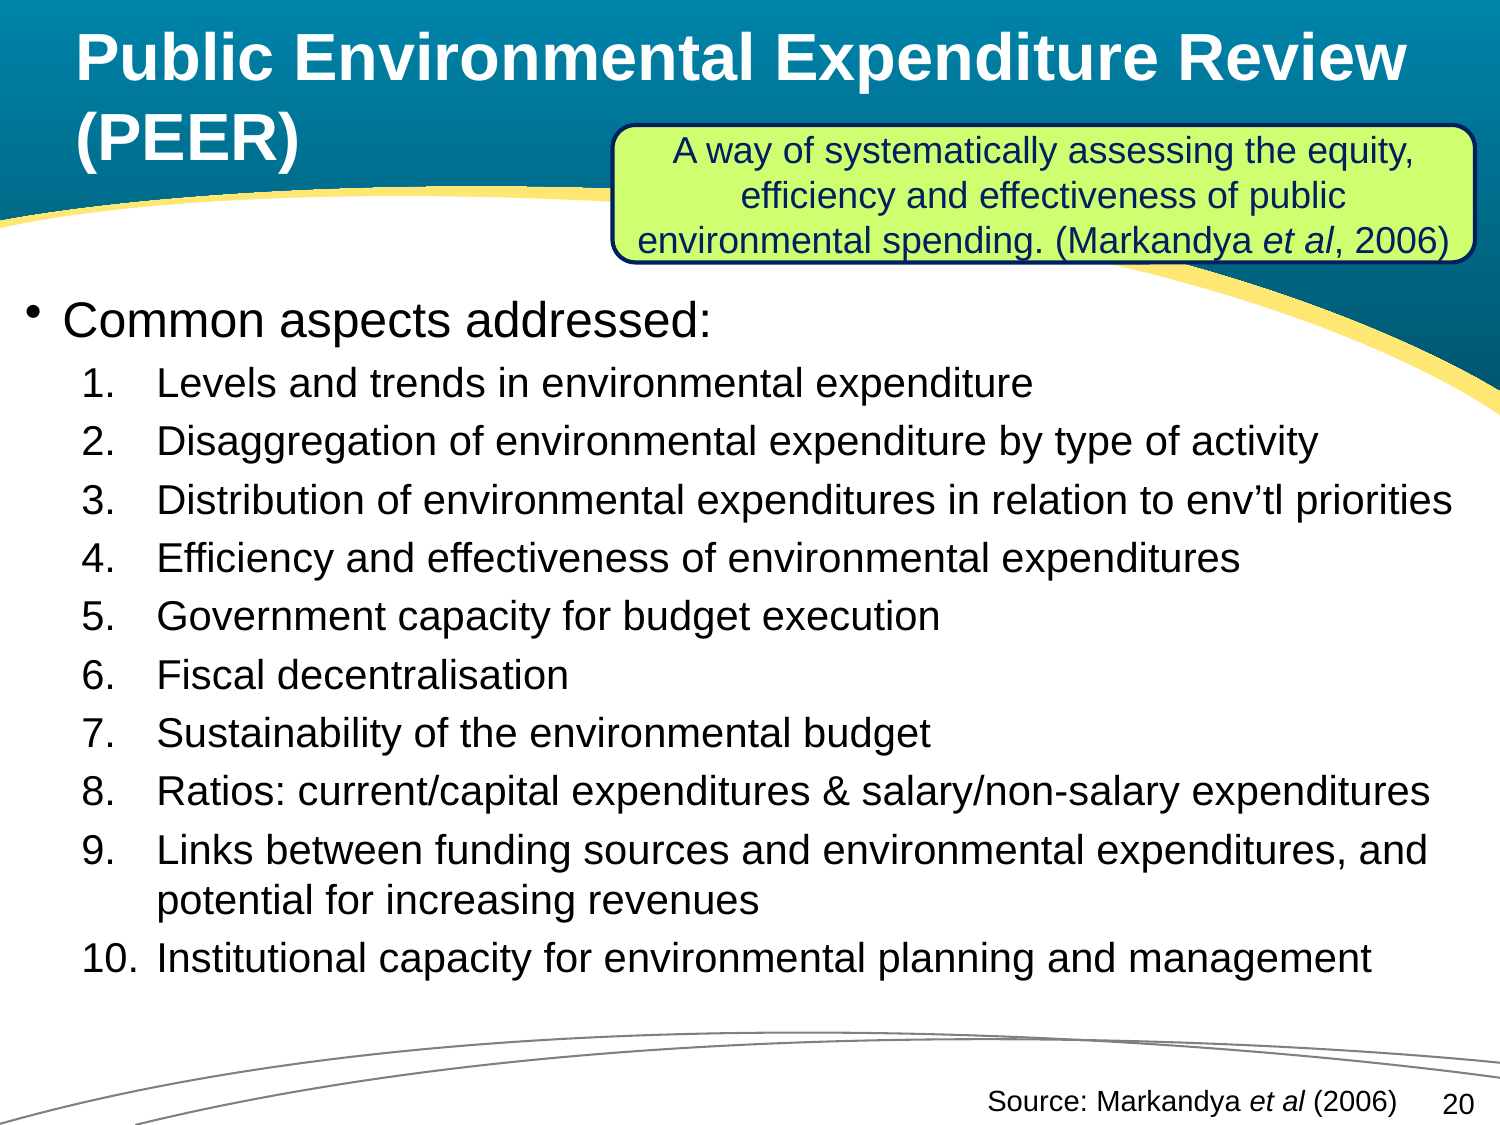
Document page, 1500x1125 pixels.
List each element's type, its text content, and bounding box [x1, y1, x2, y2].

slide_number 20 [1413, 1084, 1476, 1113]
text_box Source: Markandya et al (2006) [612, 1074, 1413, 1125]
list Common aspects addressed: Levels and trends in environmental expenditure Disaggregation of environmental expenditure by type of activity Distribution of environmental expenditures in relation to env’tl priorities Efficiency and effectiveness of environmental expenditures Government capacity for budget execution Fiscal decentralisation Sustainability of the environmental budget Ratios: current/capital expenditures & salary/non-salary expenditures Links between funding sources and environmental expenditures, and potential for increasing revenues Institutional capacity for environmental planning and management [24, 287, 1476, 988]
text_box A way of systematically assessing the equity, efficiency and effectiveness of public environmental spending. (Markandya et al, 2006) [610, 122, 1478, 265]
title Public Environmental Expenditure Review (PEER) [74, 0, 1476, 188]
